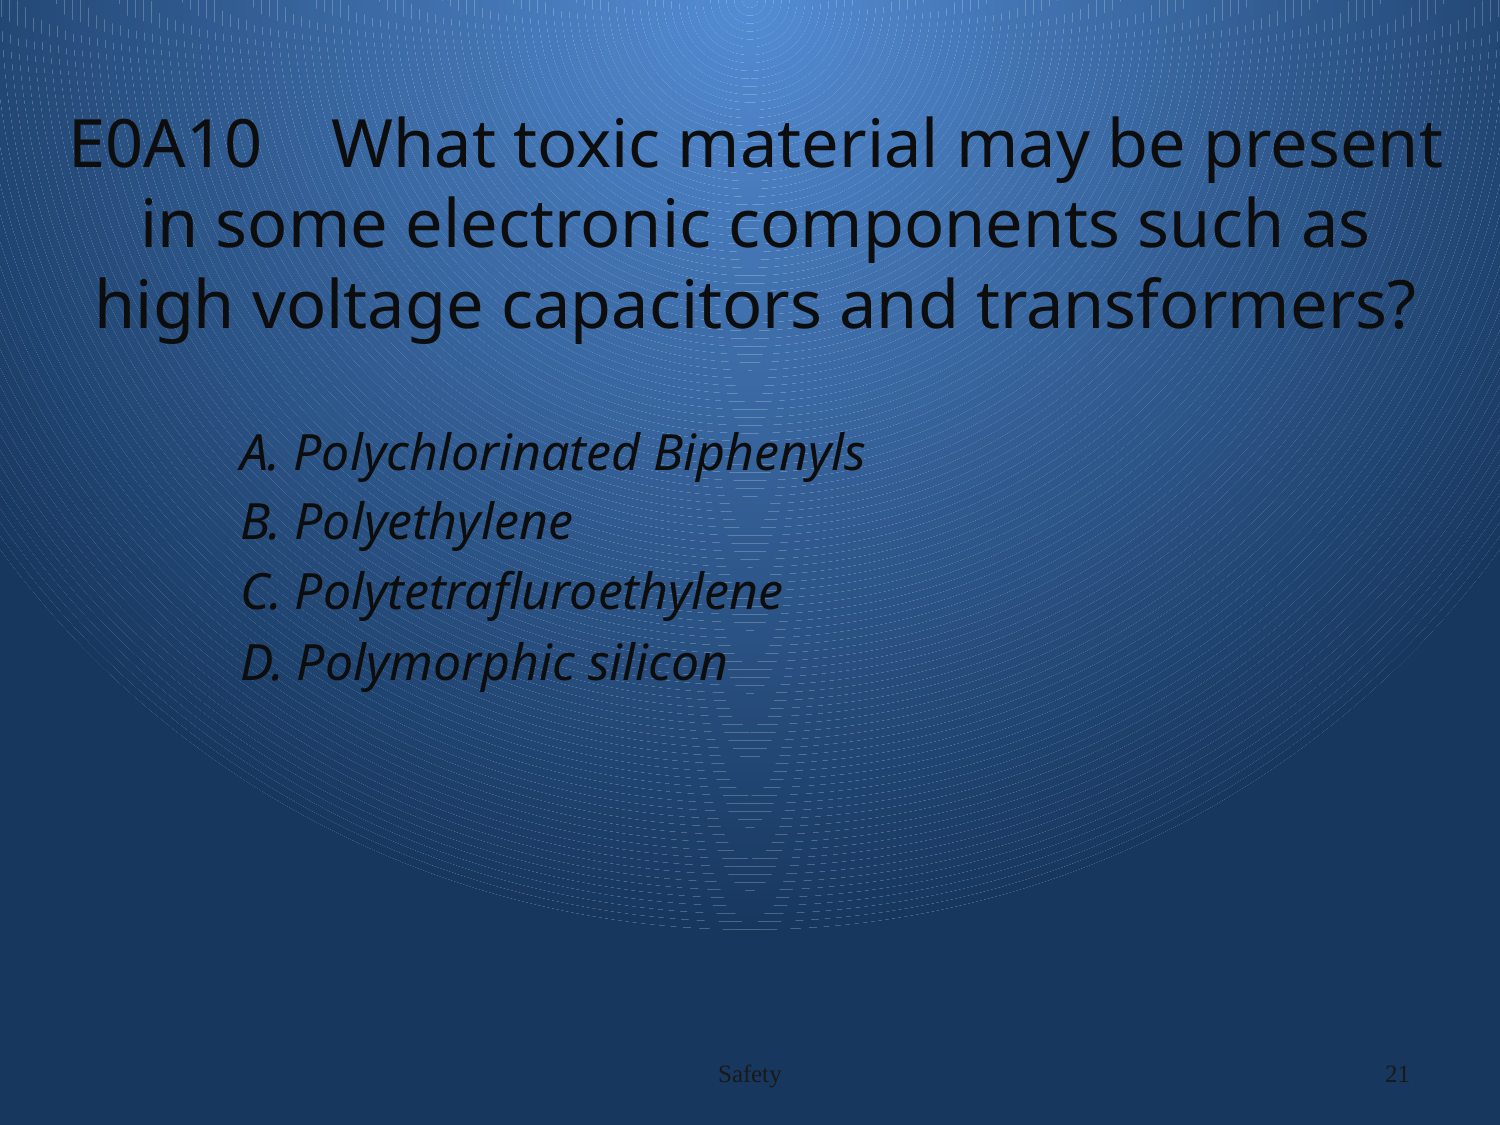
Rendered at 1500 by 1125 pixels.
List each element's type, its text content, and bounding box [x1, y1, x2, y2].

subtitle A. Polychlorinated Biphenyls B. Polyethylene C. Polytetrafluroethylene D. Polymorphic silicon [225, 412, 1275, 1013]
footer Safety [512, 1042, 988, 1103]
slide_number 21 [1074, 1042, 1425, 1103]
title E0A10 What toxic material may be present in some electronic components such as high voltage capacitors and transformers? [50, 0, 1463, 363]
